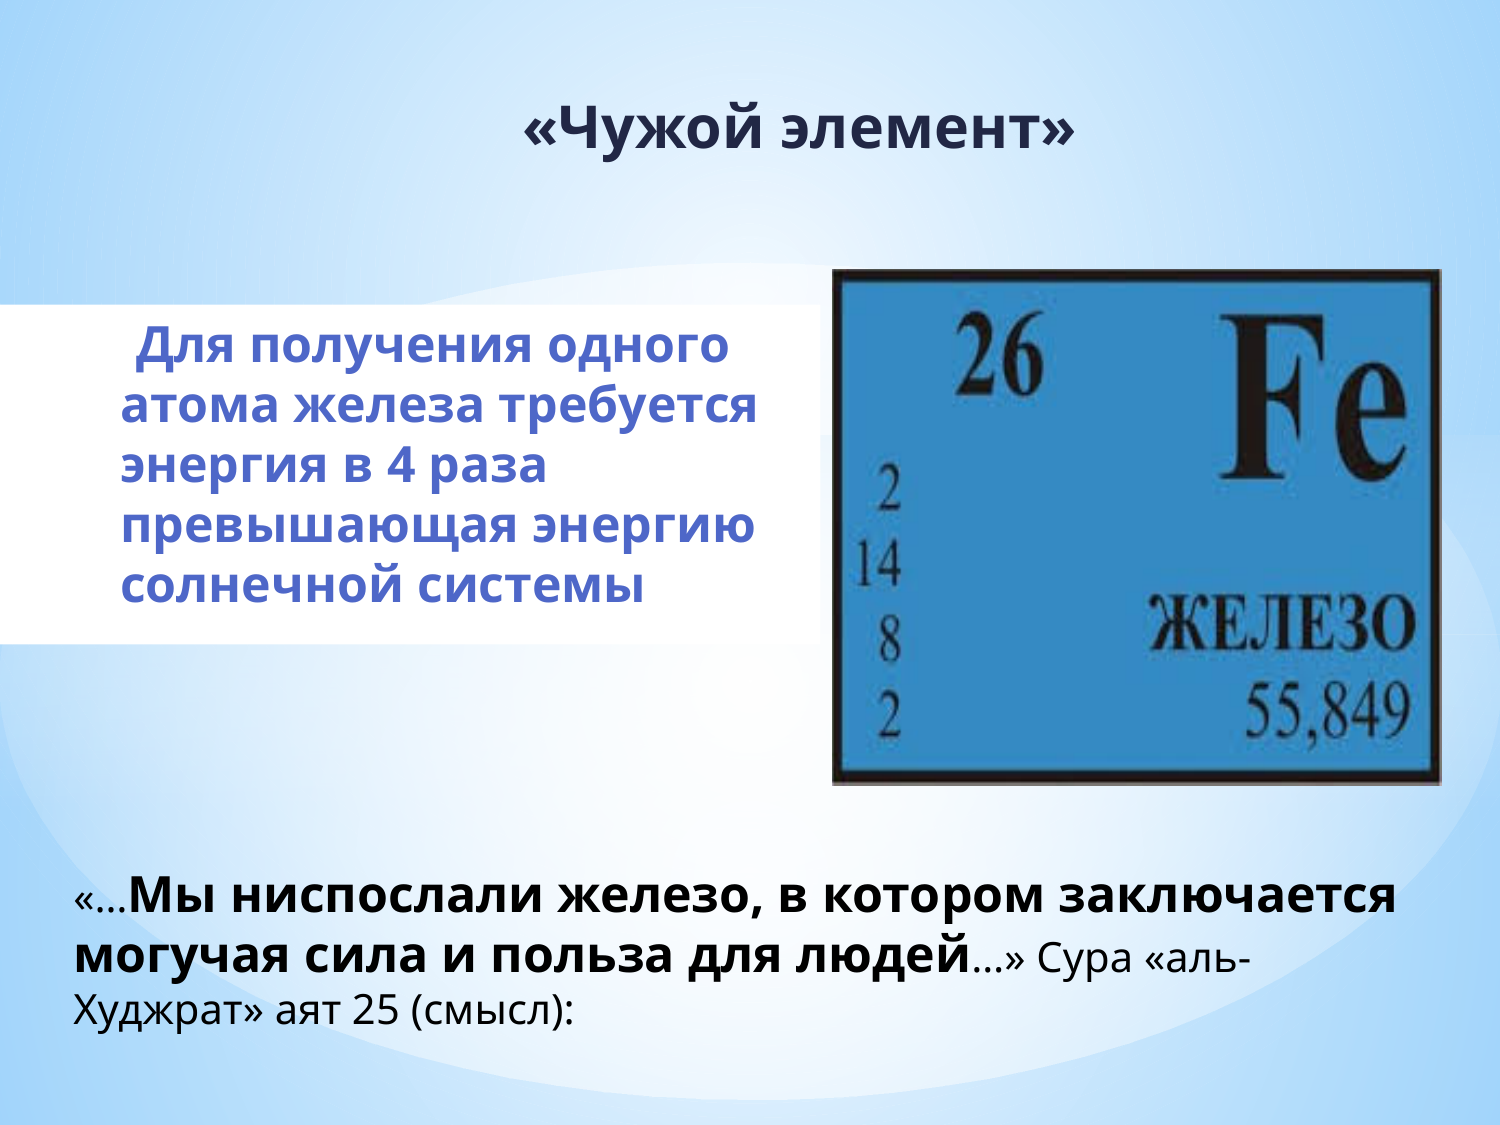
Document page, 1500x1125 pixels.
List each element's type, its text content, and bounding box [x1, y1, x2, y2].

title Для получения одного атома железа требуется энергия в 4 раза превышающая энергию солнечной системы [0, 304, 821, 645]
subtitle «Чужой элемент» [410, 82, 1160, 211]
text_box «…Мы ниспослали железо, в котором заключается могучая сила и польза для людей…» Сура «аль-Худжрат» аят 25 (смысл): [58, 855, 1453, 1041]
picture [831, 269, 1442, 786]
